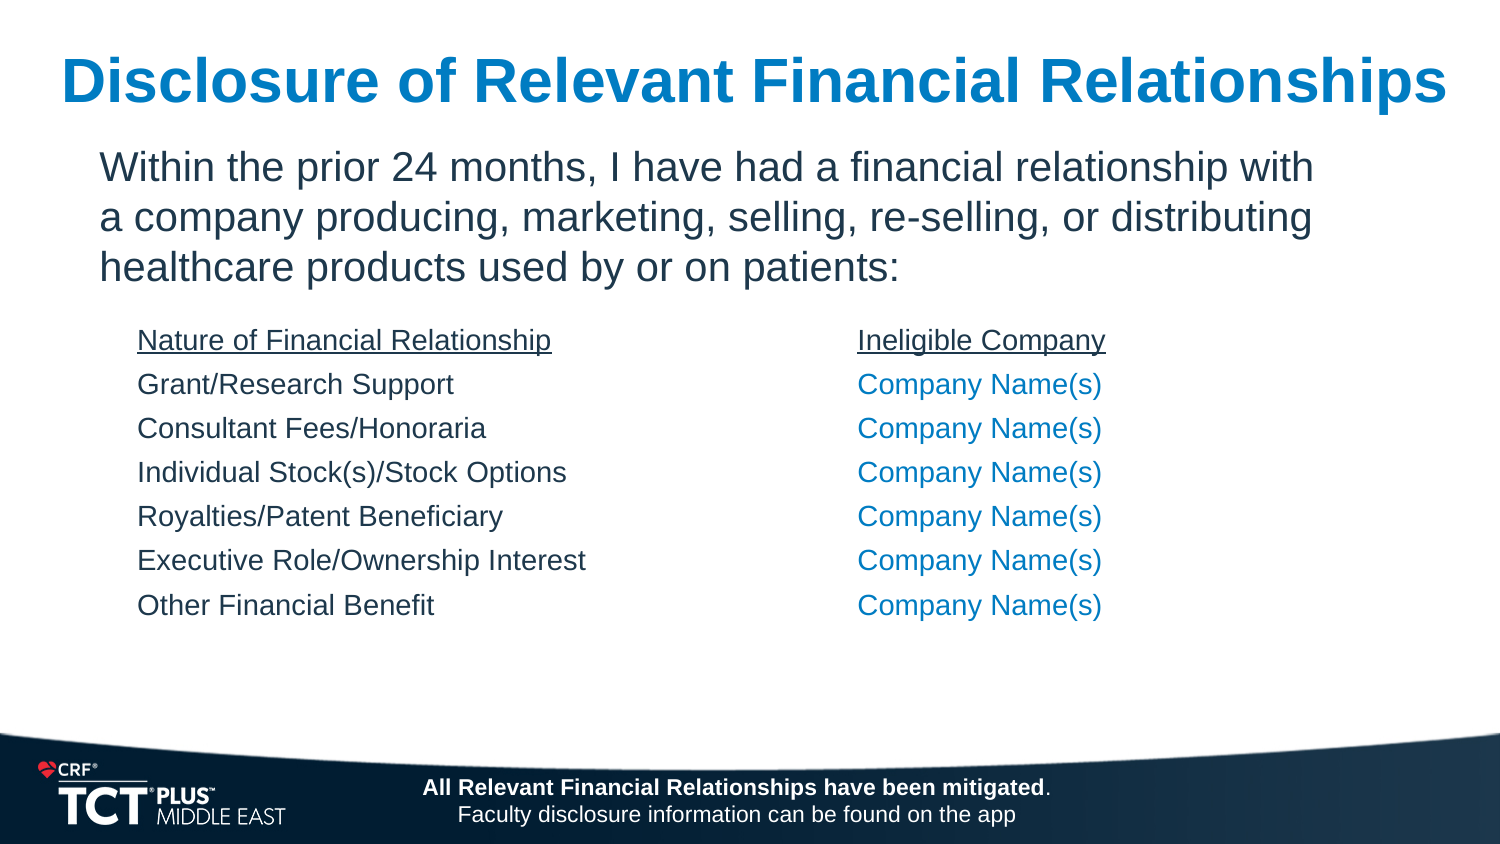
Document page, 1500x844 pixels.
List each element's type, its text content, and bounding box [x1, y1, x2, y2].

text_box All Relevant Financial Relationships have been mitigated. Faculty disclosure information can be found on the app [407, 764, 1067, 835]
list Within the prior 24 months, I have had a financial relationship with a company producing, marketing, selling, re-selling, or distributing healthcare products used by or on patients: [84, 132, 1438, 296]
table_header Nature of Financial Relationship [126, 318, 846, 363]
table_cell Other Financial Benefit [126, 583, 846, 627]
table_cell Company Name(s) [846, 495, 1348, 539]
table_header Ineligible Company [846, 318, 1348, 363]
table_cell Company Name(s) [846, 407, 1348, 451]
table_cell Company Name(s) [846, 583, 1348, 627]
table_cell Company Name(s) [846, 363, 1348, 407]
table_cell Individual Stock(s)/Stock Options [126, 451, 846, 495]
table_cell Company Name(s) [846, 451, 1348, 495]
picture [0, 0, 1500, 844]
text_box Disclosure of Relevant Financial Relationships [48, 33, 1463, 103]
table_cell Company Name(s) [846, 539, 1348, 583]
table_cell Royalties/Patent Beneficiary [126, 495, 846, 539]
table_cell Consultant Fees/Honoraria [126, 407, 846, 451]
table_cell Executive Role/Ownership Interest [126, 539, 846, 583]
table_cell Grant/Research Support [126, 363, 846, 407]
